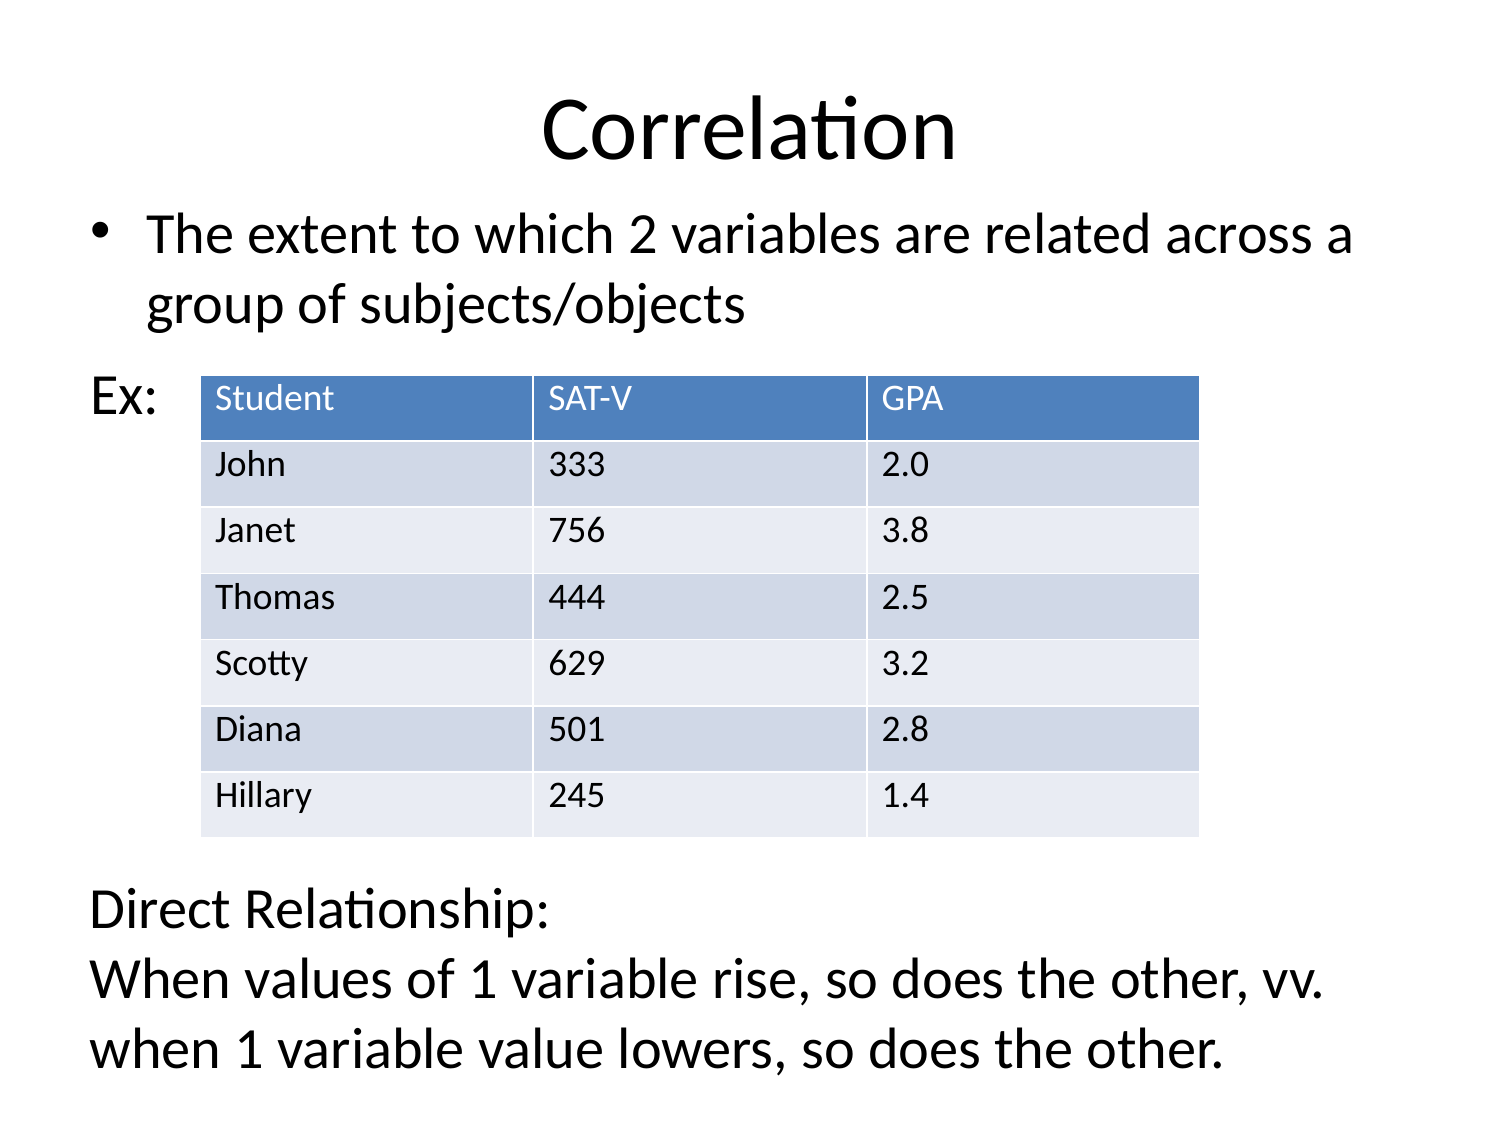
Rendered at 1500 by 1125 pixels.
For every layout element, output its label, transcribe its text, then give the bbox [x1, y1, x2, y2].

table_cell 3.2 [868, 640, 1199, 705]
table_cell 444 [534, 574, 866, 639]
table_header GPA [868, 376, 1199, 440]
table_cell 2.5 [868, 574, 1199, 639]
table_cell 2.0 [868, 442, 1199, 506]
table_cell 2.8 [868, 707, 1199, 771]
table_cell Janet [201, 508, 532, 573]
table_cell Hillary [201, 773, 532, 837]
table_cell Diana [201, 707, 532, 771]
list The extent to which 2 variables are related across a group of subjects/objects Ex: [75, 187, 1425, 788]
table_cell 629 [534, 640, 866, 705]
table_cell Thomas [201, 574, 532, 639]
table_cell Scotty [201, 640, 532, 705]
title Correlation [75, 45, 1425, 187]
text_box Direct Relationship: When values of 1 variable rise, so does the other, vv. when 1 variable value lowers, so does the other. [75, 862, 1450, 1125]
table_cell 1.4 [868, 773, 1199, 837]
table_cell 501 [534, 707, 866, 771]
table_cell John [201, 442, 532, 506]
table_cell 3.8 [868, 508, 1199, 573]
table_cell 245 [534, 773, 866, 837]
table_cell 756 [534, 508, 866, 573]
table_header Student [201, 376, 532, 440]
table_cell 333 [534, 442, 866, 506]
table_header SAT-V [534, 376, 866, 440]
